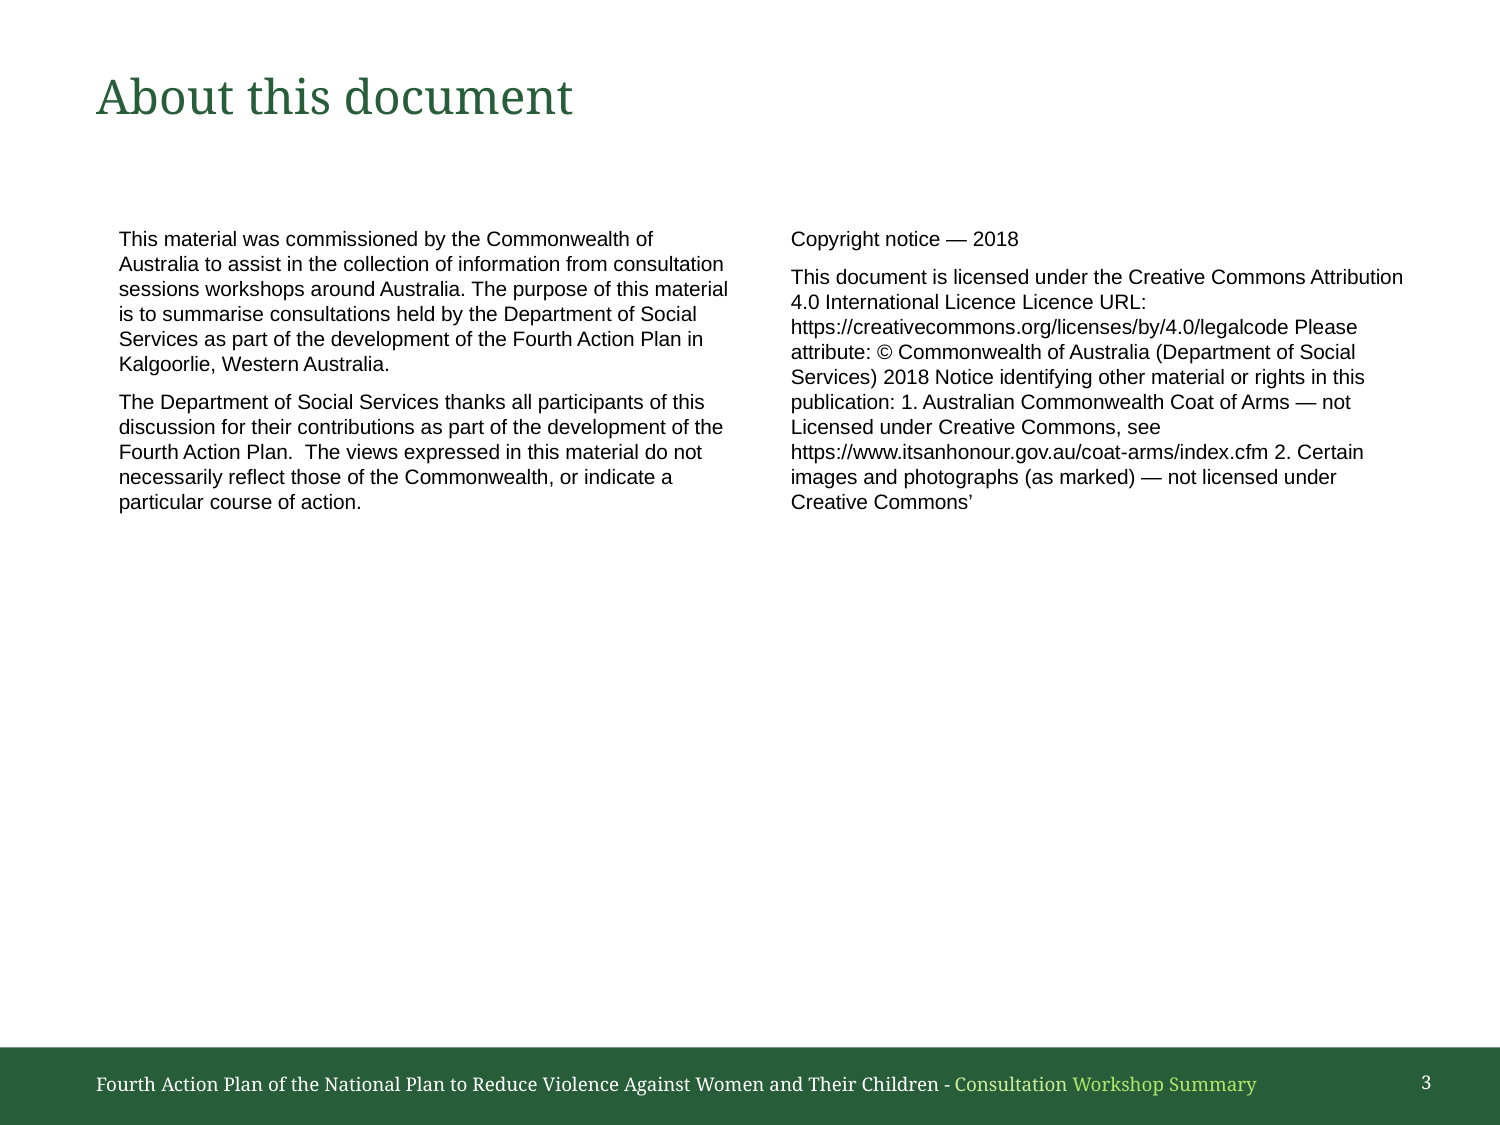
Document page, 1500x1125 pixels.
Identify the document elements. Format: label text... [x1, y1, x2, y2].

slide_number 3 [1410, 1072, 1432, 1095]
list This material was commissioned by the Commonwealth of Australia to assist in the collection of information from consultation sessions workshops around Australia. The purpose of this material is to summarise consultations held by the Department of Social Services as part of the development of the Fourth Action Plan in Kalgoorlie, Western Australia. The Department of Social Services thanks all participants of this discussion for their contributions as part of the development of the Fourth Action Plan. The views expressed in this material do not necessarily reflect those of the Commonwealth, or indicate a particular course of action. Copyright notice — 2018 This document is licensed under the Creative Commons Attribution 4.0 International Licence Licence URL: https://creativecommons.org/licenses/by/4.0/legalcode Please attribute: © Commonwealth of Australia (Department of Social Services) 2018 Notice identifying other material or rights in this publication: 1. Australian Commonwealth Coat of Arms — not Licensed under Creative Commons, see https://www.itsanhonour.gov.au/coat-arms/index.cfm 2. Certain images and photographs (as marked) — not licensed under Creative Commons’ [118, 225, 1405, 771]
text_box Fourth Action Plan of the National Plan to Reduce Violence Against Women and Their Children - Consultation Workshop Summary [96, 1072, 1282, 1095]
title About this document [95, 76, 1405, 133]
